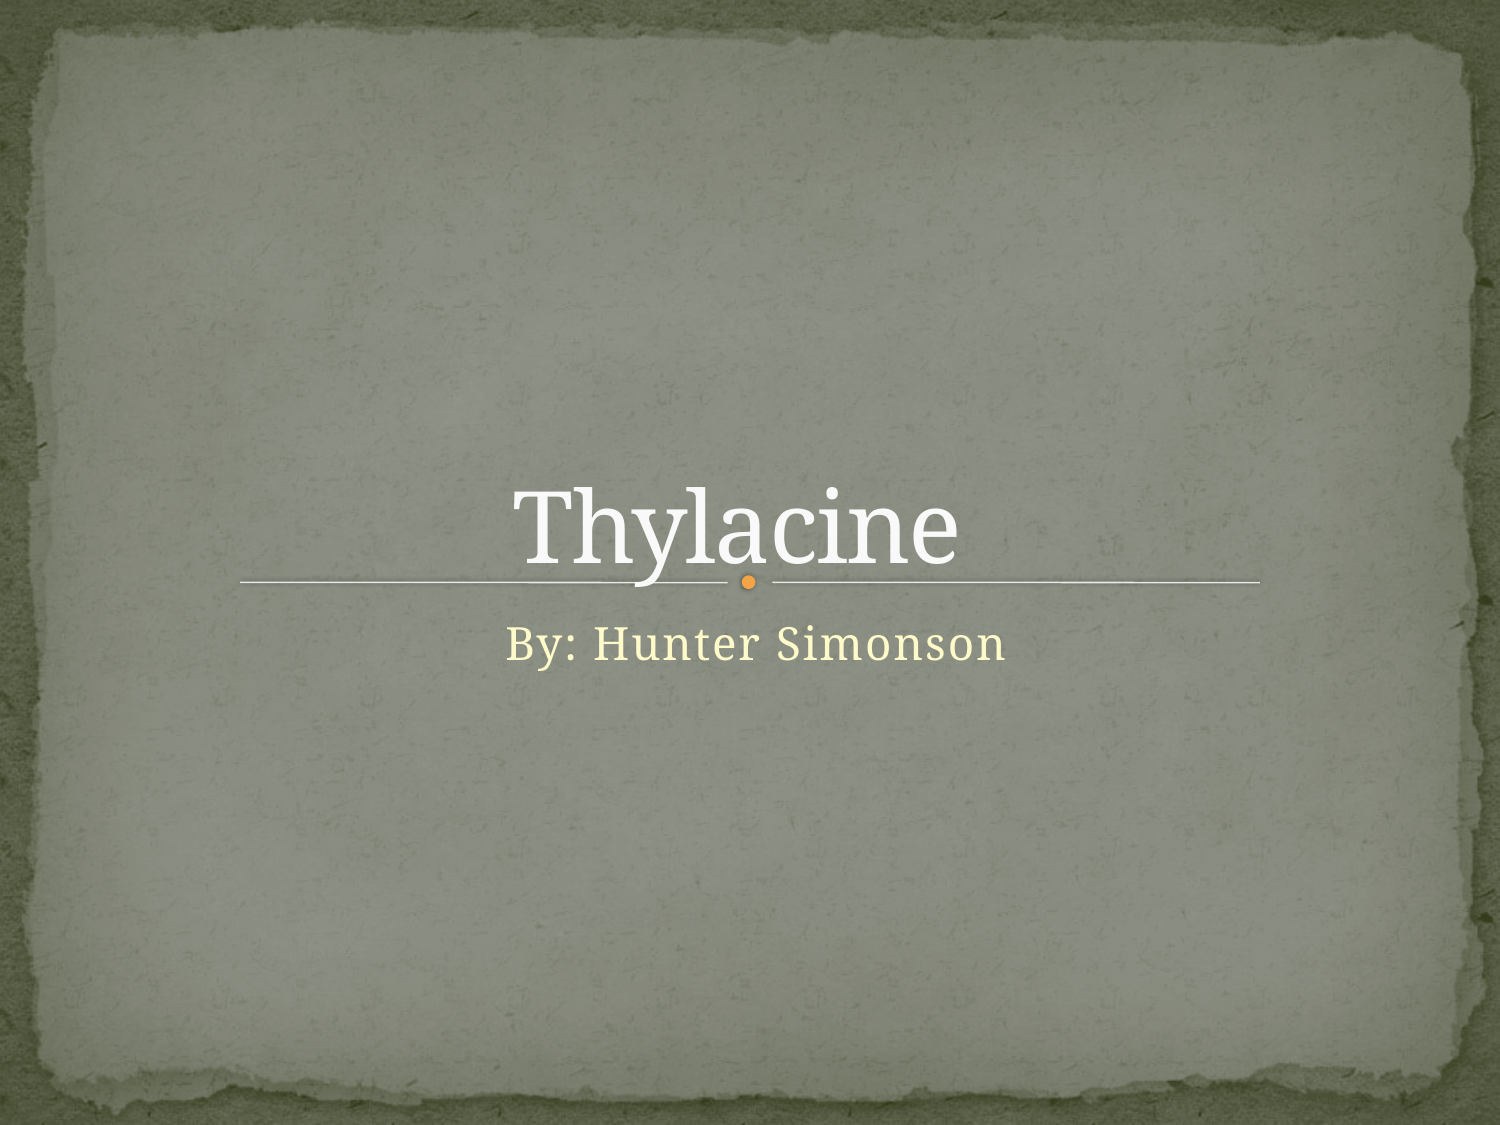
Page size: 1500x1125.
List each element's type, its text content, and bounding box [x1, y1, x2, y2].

title Thylacine [99, 349, 1375, 592]
subtitle By: Hunter Simonson [75, 606, 1438, 795]
